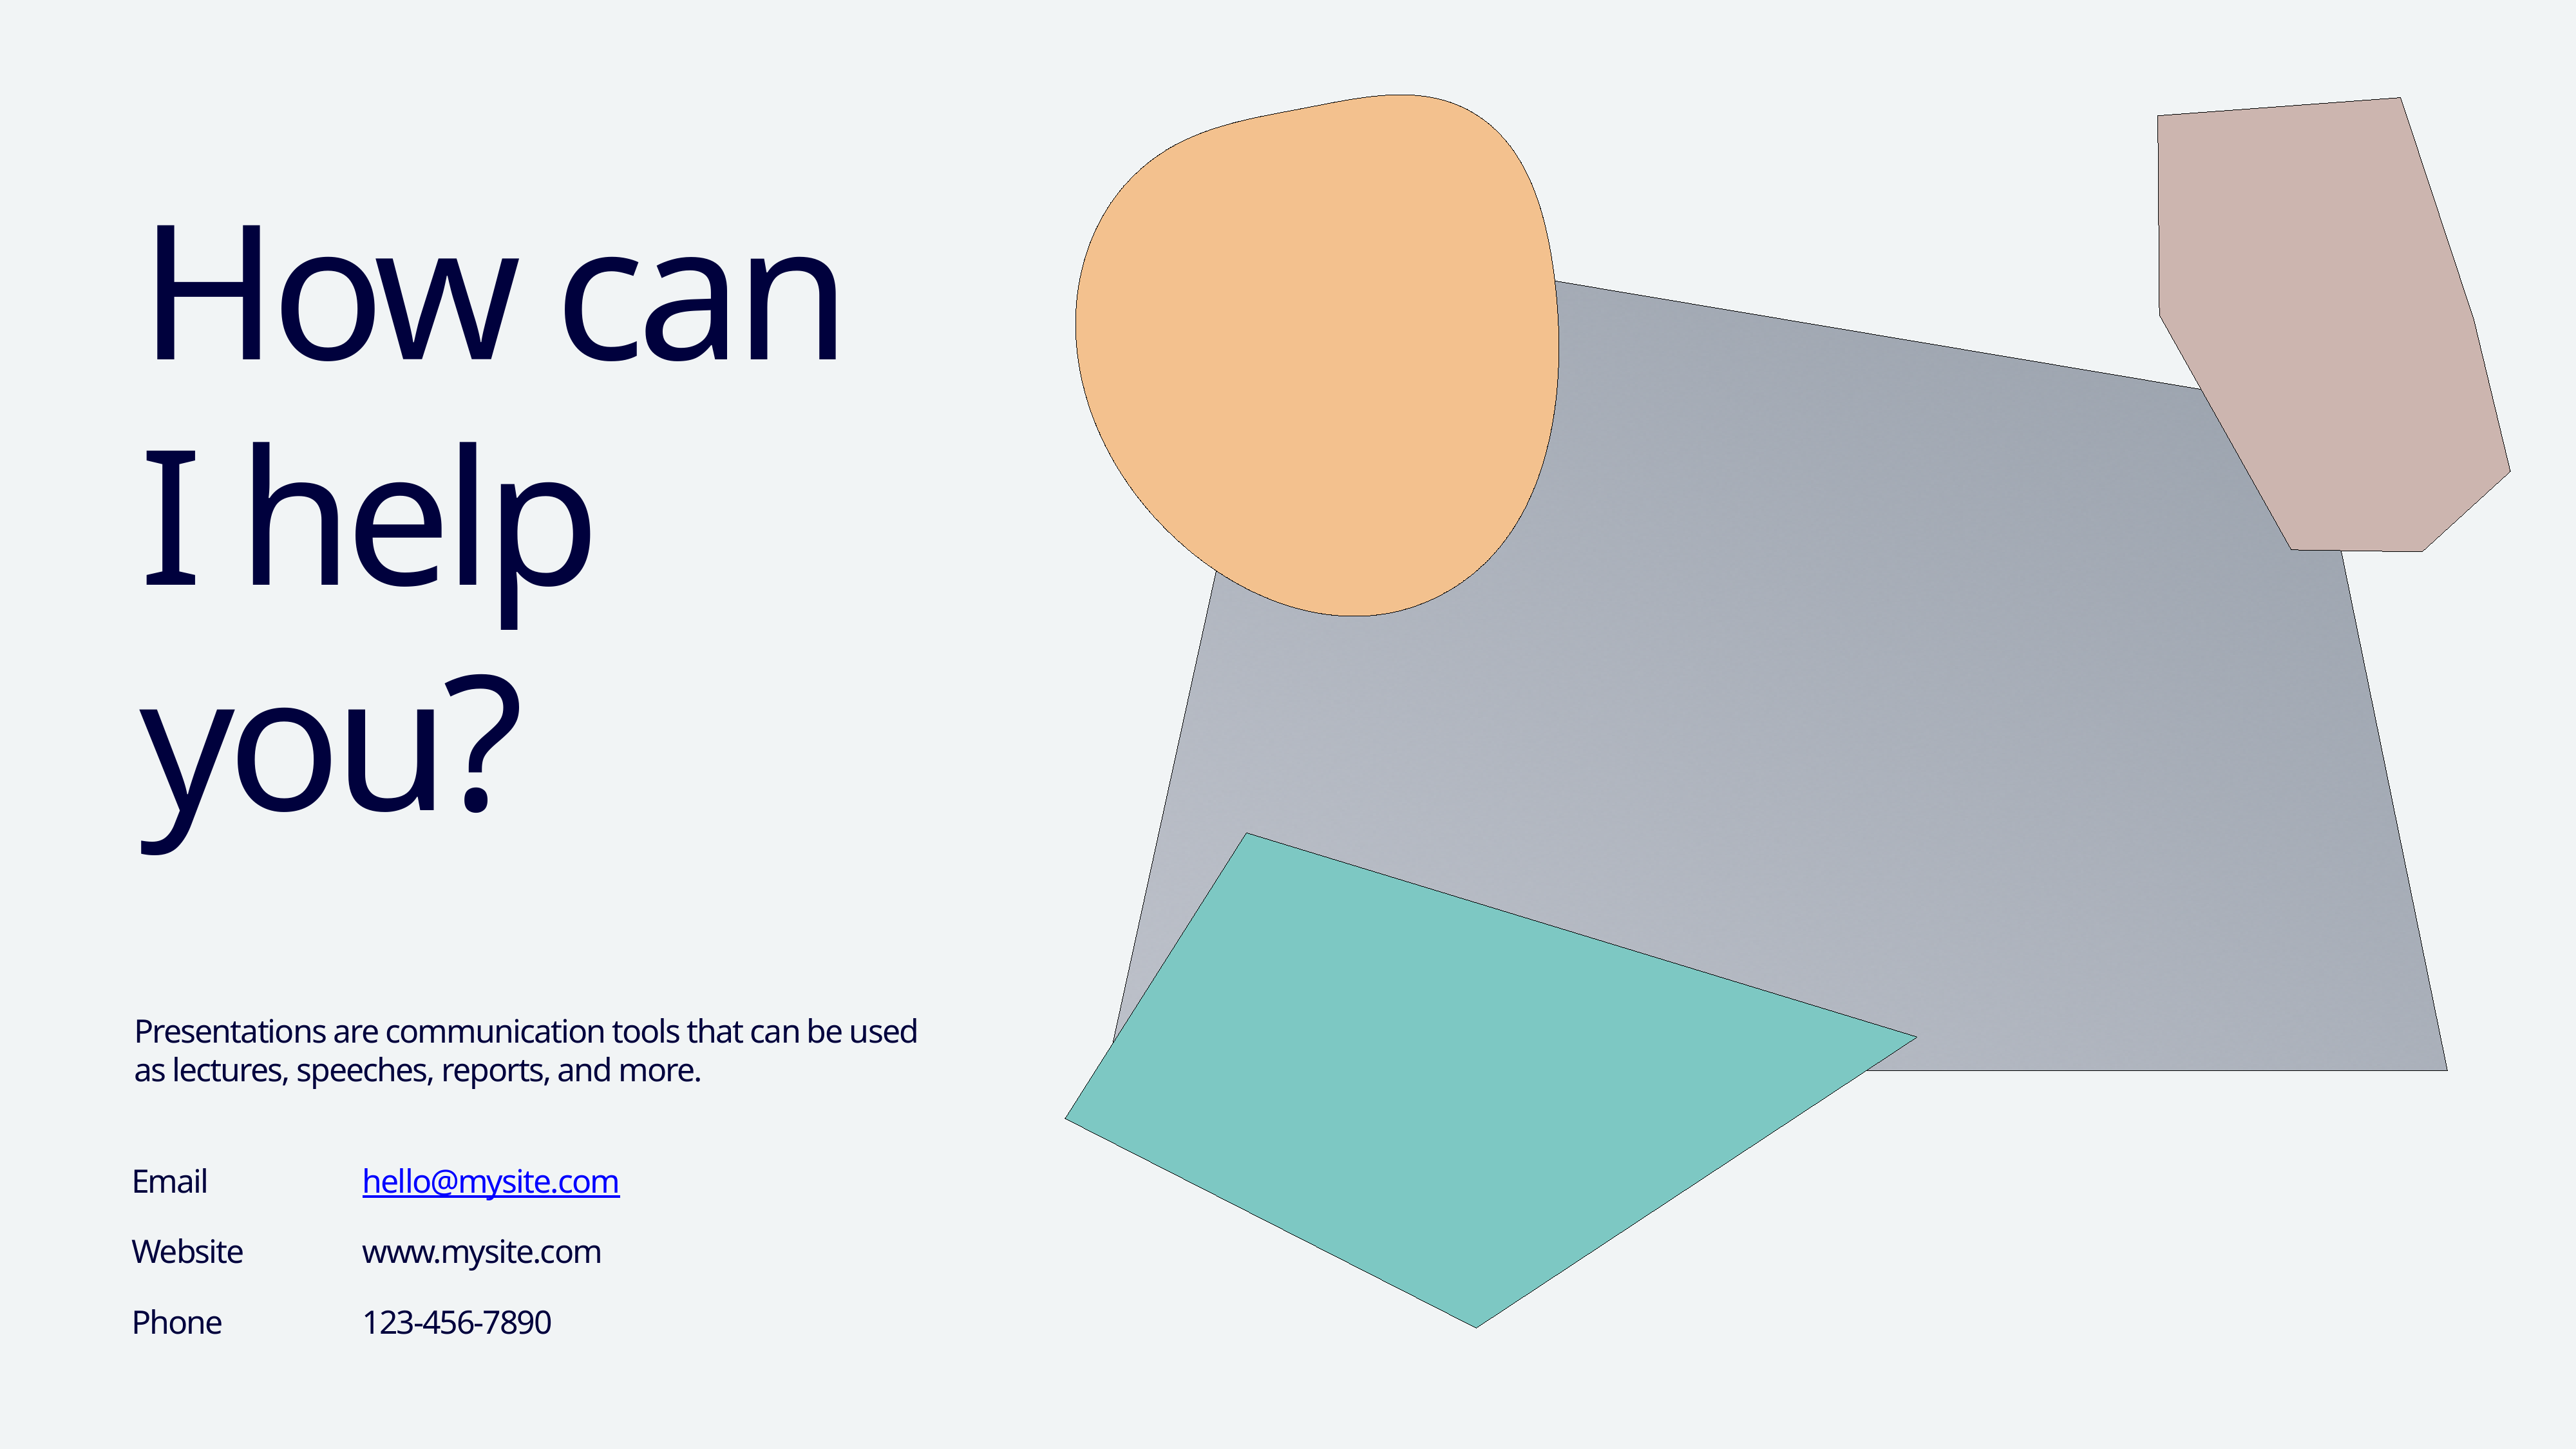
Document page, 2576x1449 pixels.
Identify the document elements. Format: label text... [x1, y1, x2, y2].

text_box Website [126, 1226, 357, 1291]
text_box [1113, 281, 2448, 1071]
text_box Phone [126, 1296, 357, 1361]
text_box [1065, 833, 1917, 1329]
text_box hello@mysite.com [389, 1155, 1155, 1220]
text_box [2157, 97, 2511, 552]
text_box www.mysite.com [357, 1226, 1155, 1291]
text_box Presentations are communication tools that can be used as lectures, speeches, reports, and more. [129, 1005, 927, 1108]
text_box [1075, 95, 1559, 616]
text_box Email [126, 1155, 389, 1220]
text_box 123-456-7890 [357, 1296, 1155, 1361]
text_box How can I help you? [134, 166, 1005, 853]
